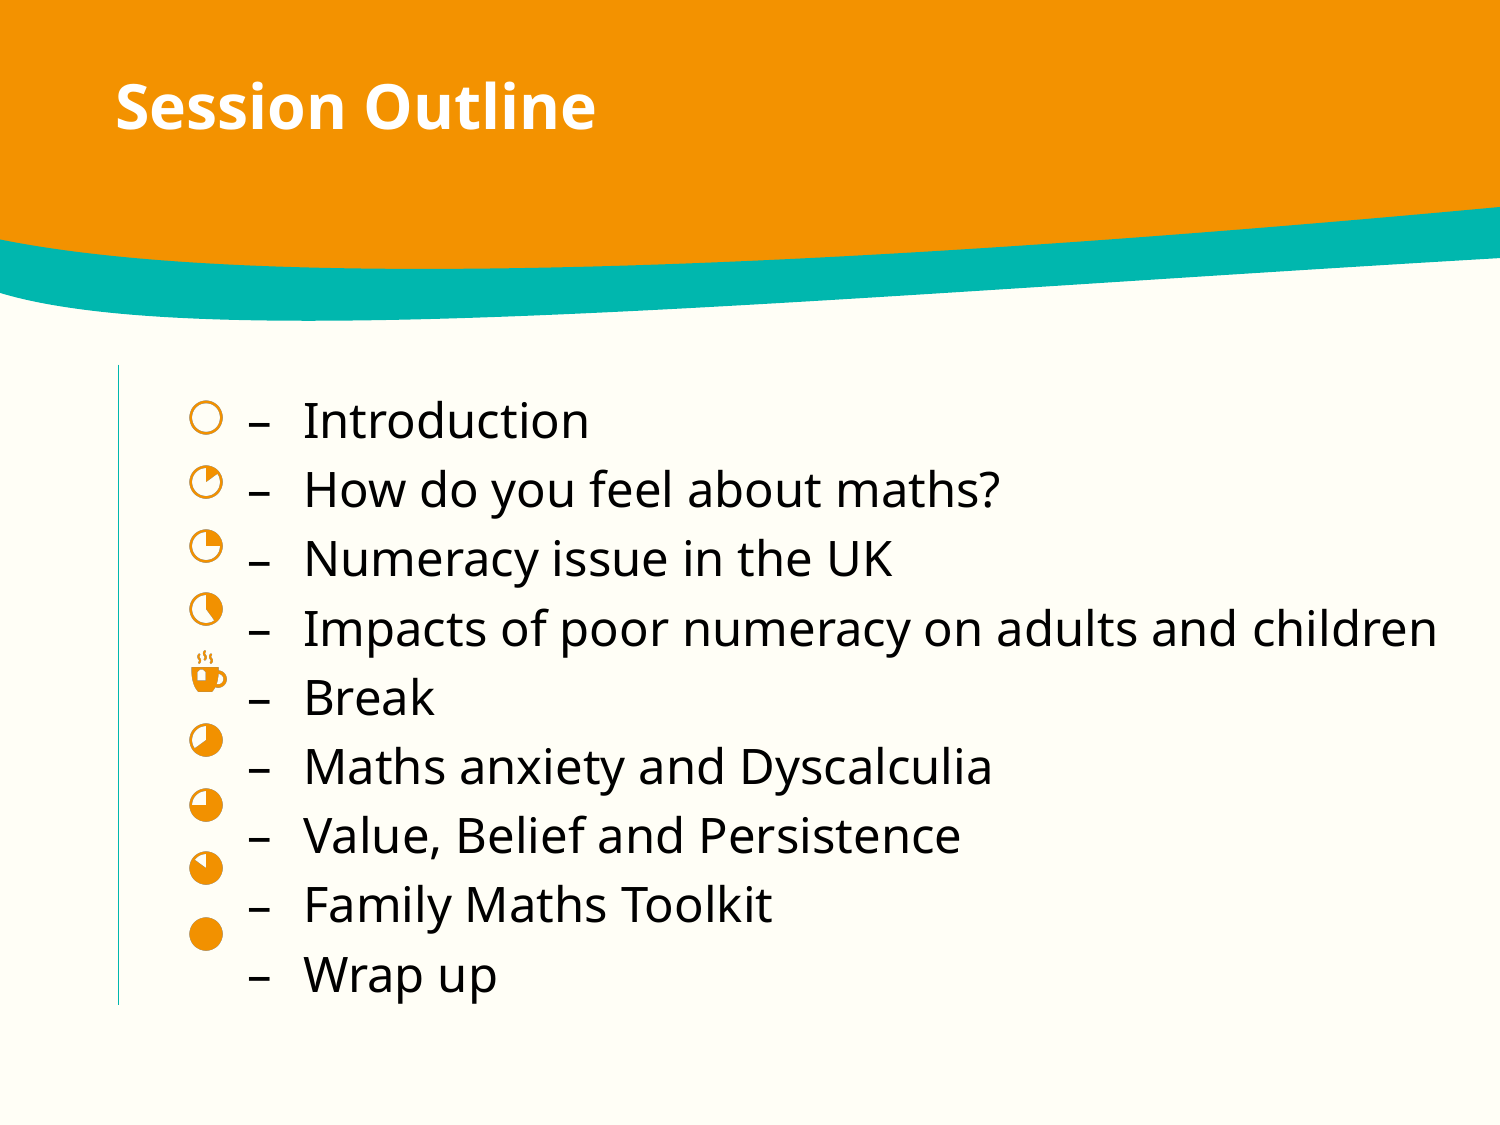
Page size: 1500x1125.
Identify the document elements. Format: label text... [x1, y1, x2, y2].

picture [185, 588, 227, 630]
picture [185, 913, 227, 955]
picture [185, 461, 227, 503]
picture [185, 784, 227, 826]
picture [185, 396, 227, 439]
list Introduction How do you feel about maths? Numeracy issue in the UK Impacts of poor numeracy on adults and children Break Maths anxiety and Dyscalculia Value, Belief and Persistence Family Maths Toolkit Wrap up [232, 388, 1459, 1022]
picture [185, 525, 227, 567]
picture [185, 847, 227, 889]
picture [185, 719, 227, 761]
picture [182, 644, 236, 698]
list Session Outline [100, 67, 1411, 258]
